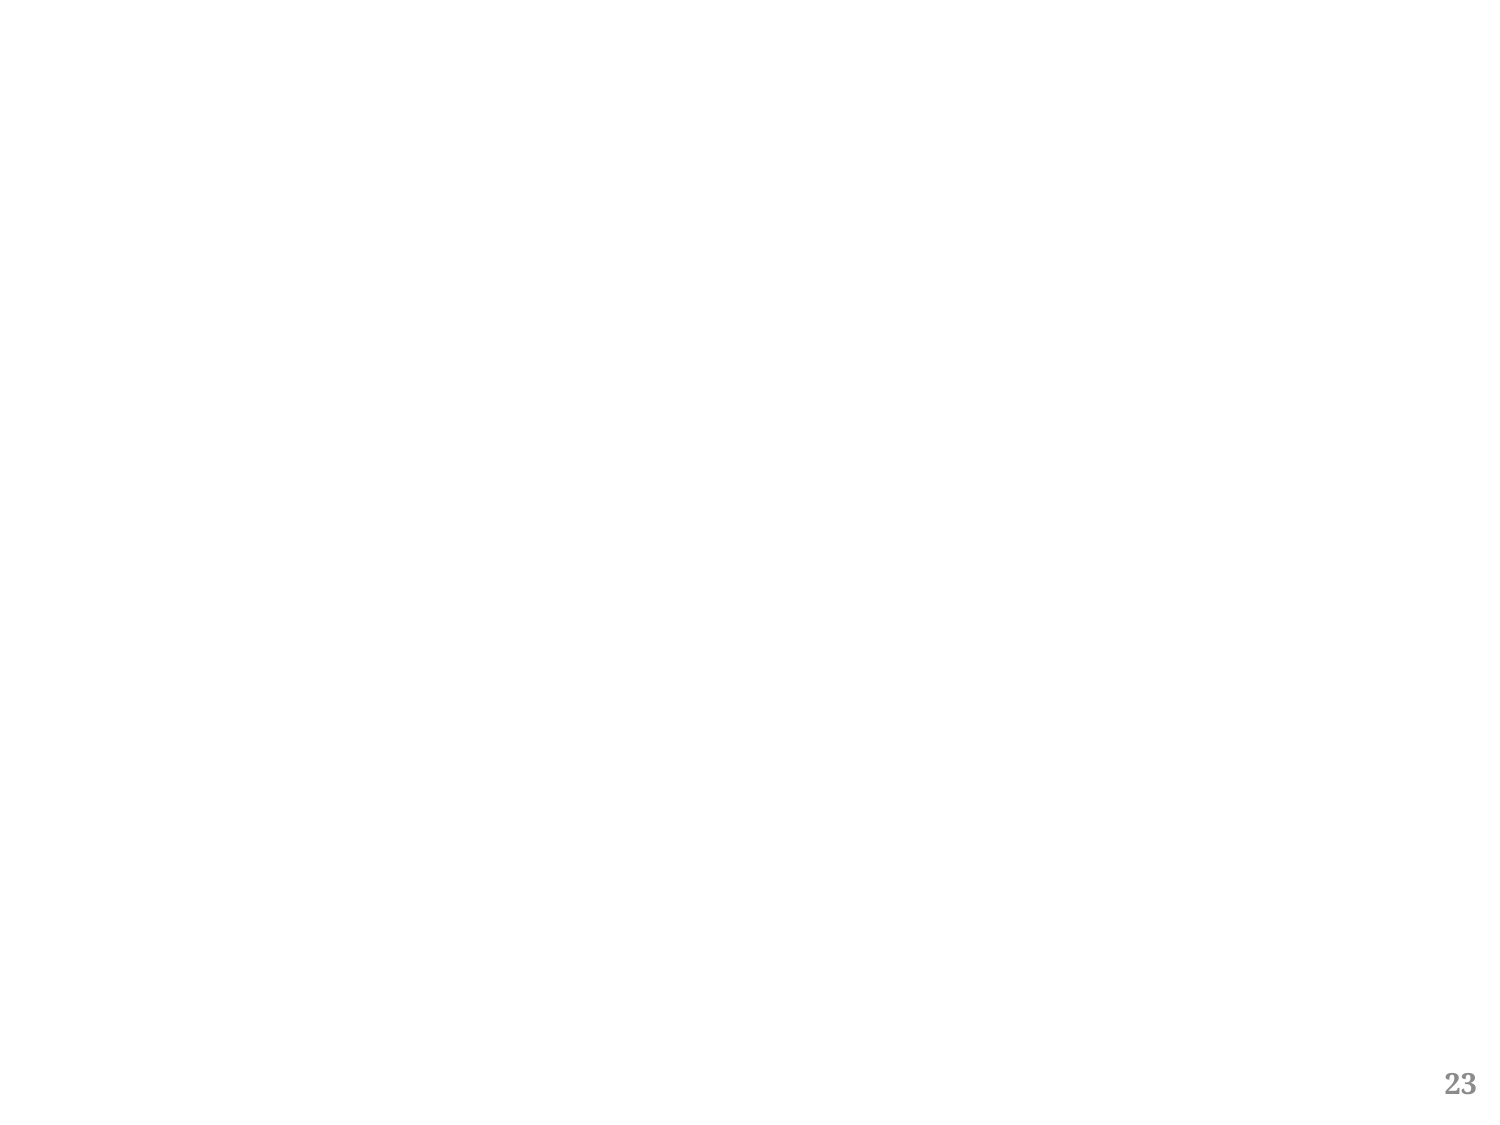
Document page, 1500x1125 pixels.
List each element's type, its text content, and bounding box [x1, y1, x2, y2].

slide_number 23 [1142, 1055, 1493, 1115]
